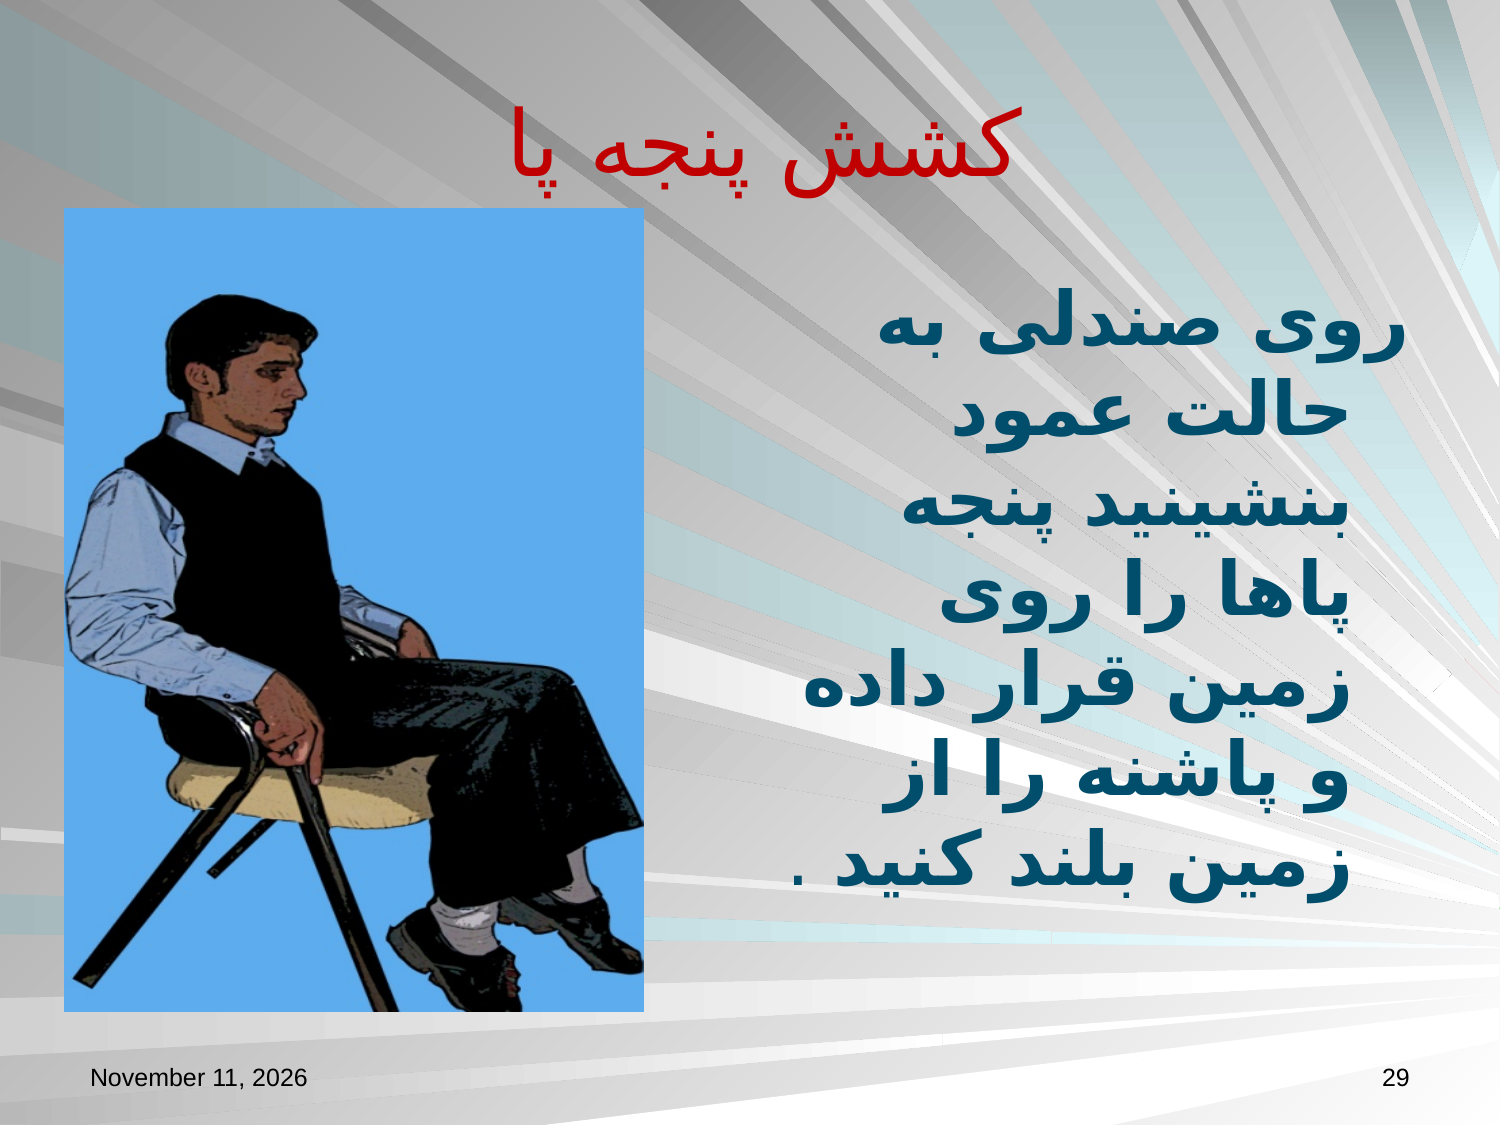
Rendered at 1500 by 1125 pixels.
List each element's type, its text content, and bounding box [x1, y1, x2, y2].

slide_number 29 [1074, 1023, 1426, 1100]
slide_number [74, 1023, 426, 1100]
title کشش پنجه پا [74, 45, 1426, 234]
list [64, 207, 644, 1012]
list روی صندلی به حالت عمود بنشینید پنجه پاها را روی زمین قرار داده و پاشنه را از زمین بلند کنید . [762, 262, 1426, 1006]
